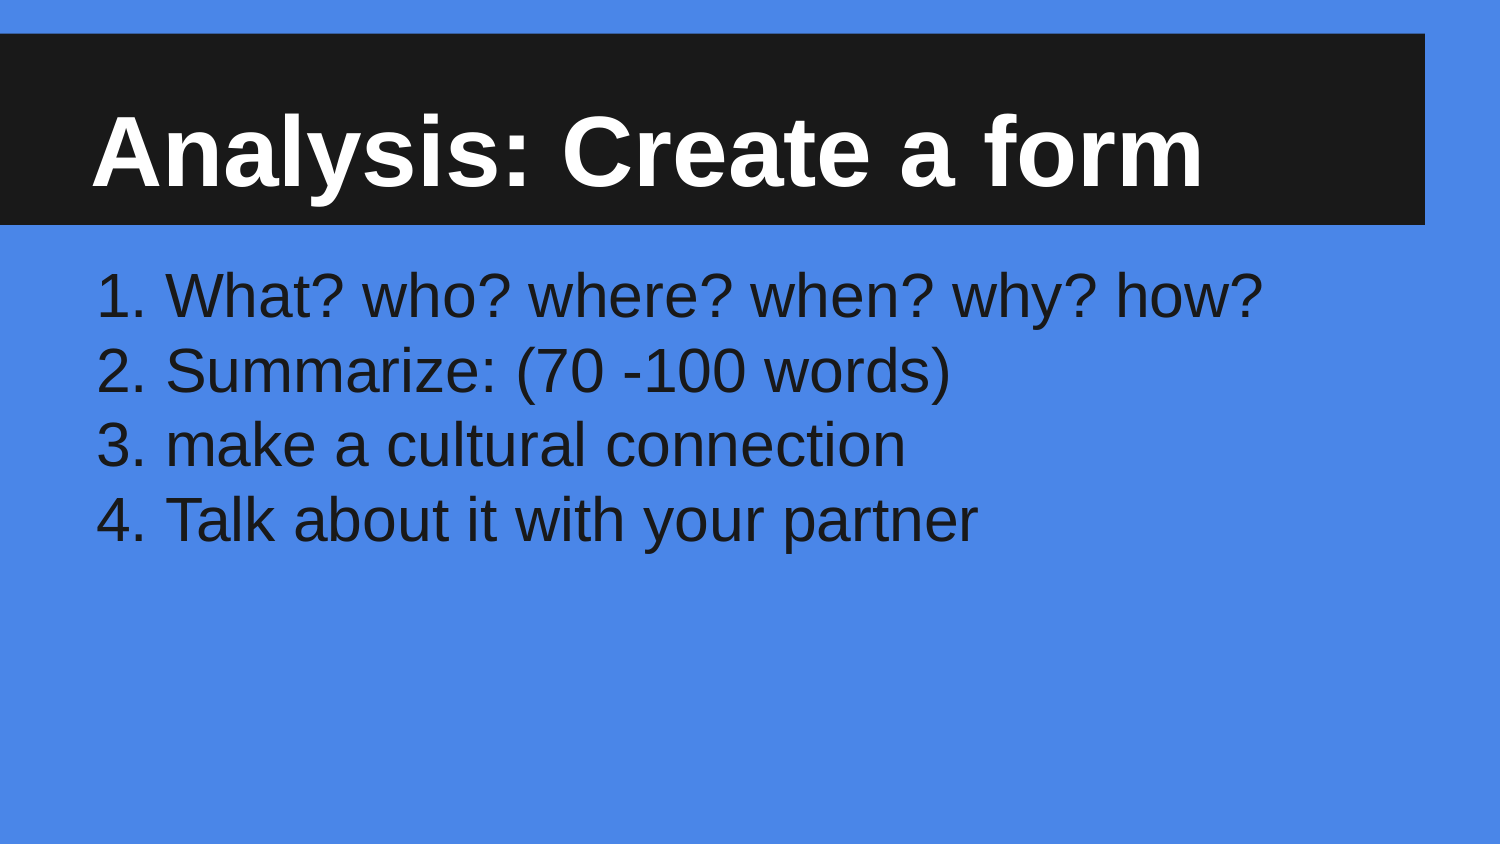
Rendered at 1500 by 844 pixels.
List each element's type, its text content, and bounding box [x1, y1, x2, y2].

list What? who? where? when? why? how? Summarize: (70 -100 words) make a cultural connection Talk about it with your partner [75, 239, 1425, 808]
title Analysis: Create a form [75, 33, 1425, 221]
